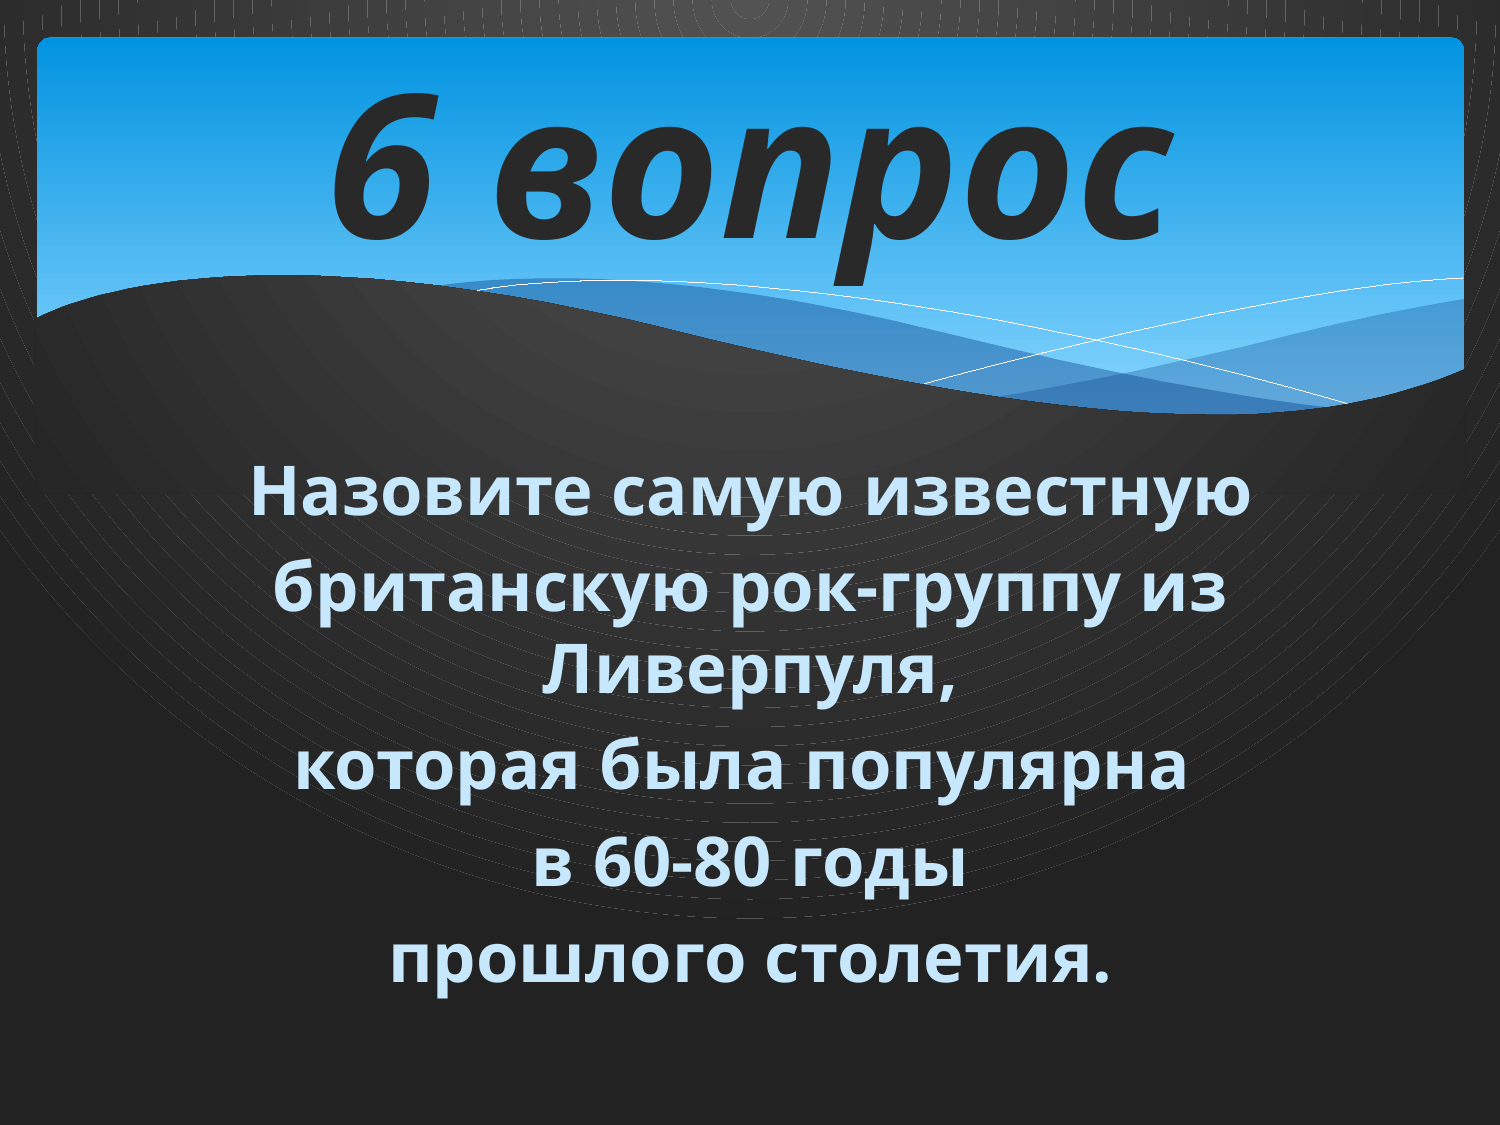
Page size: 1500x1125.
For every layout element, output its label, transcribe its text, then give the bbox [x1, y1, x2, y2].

title 6 вопрос [75, 55, 1425, 261]
list Назовите самую известную британскую рок-группу из Ливерпуля, которая была популярна в 60-80 годы прошлого столетия. [143, 438, 1359, 1005]
